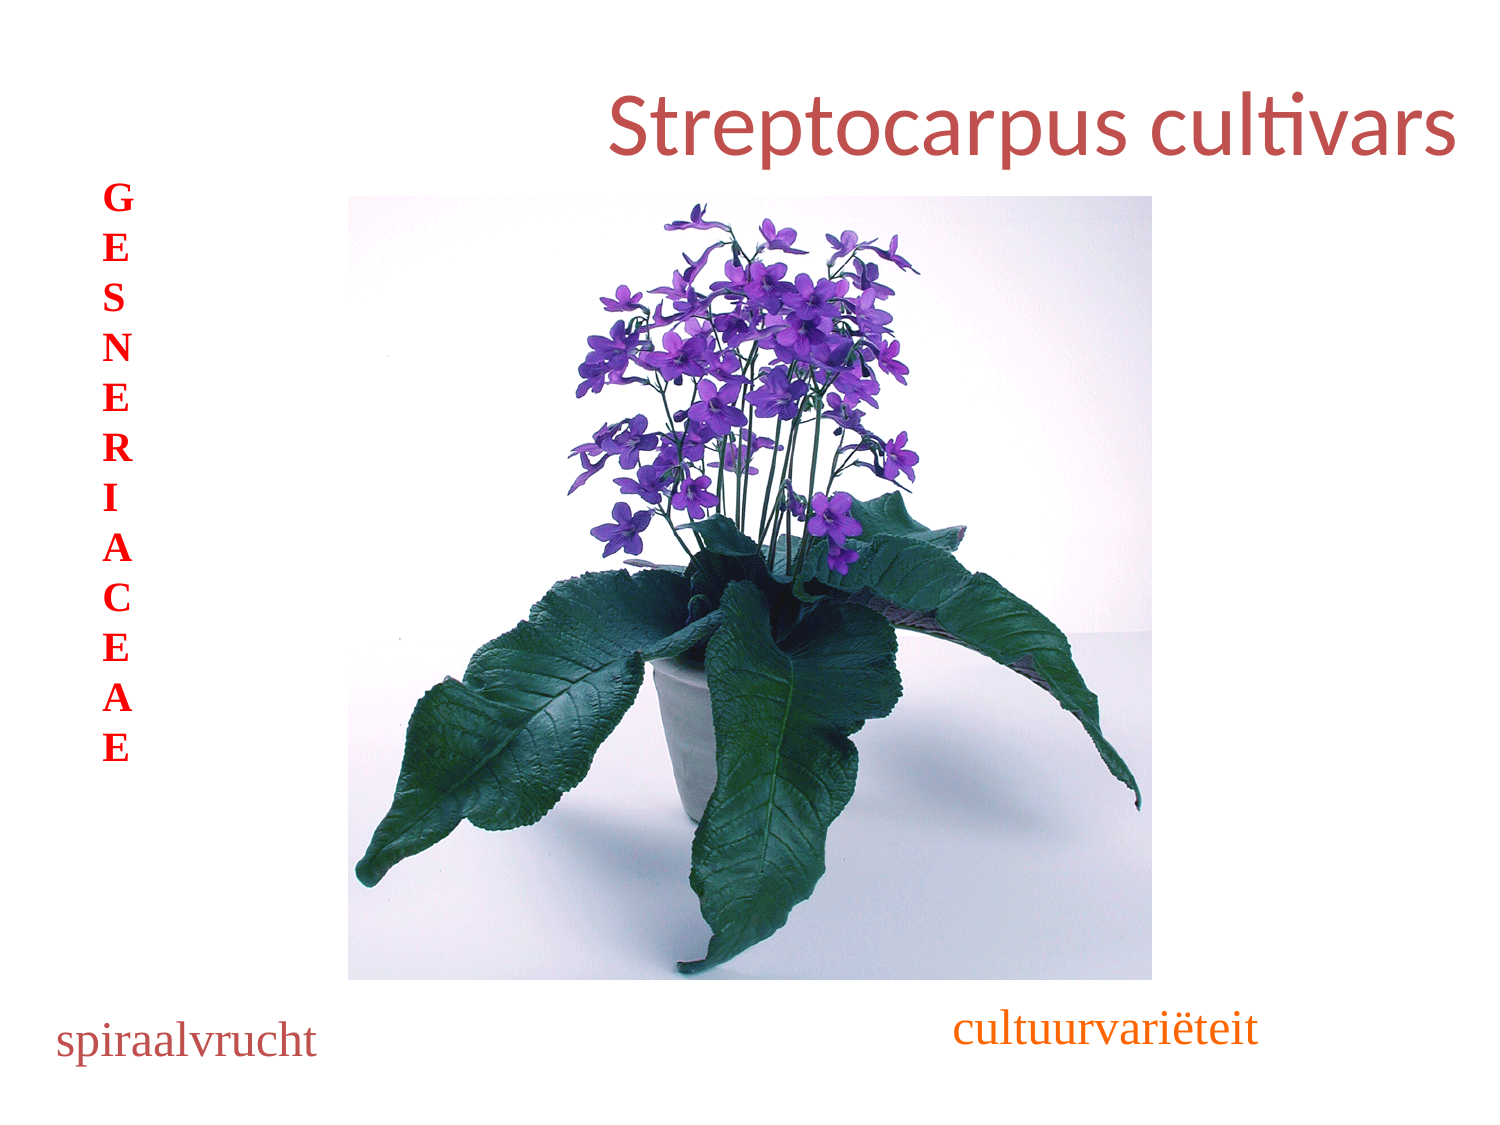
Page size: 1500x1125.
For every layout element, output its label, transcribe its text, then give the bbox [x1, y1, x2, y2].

text_box GESNERIACEAE [87, 162, 150, 778]
title Streptocarpus cultivars [200, 24, 1475, 213]
picture [348, 196, 1152, 980]
text_box cultuurvariëteit [560, 987, 1274, 1063]
text_box spiraalvrucht [41, 999, 1104, 1075]
